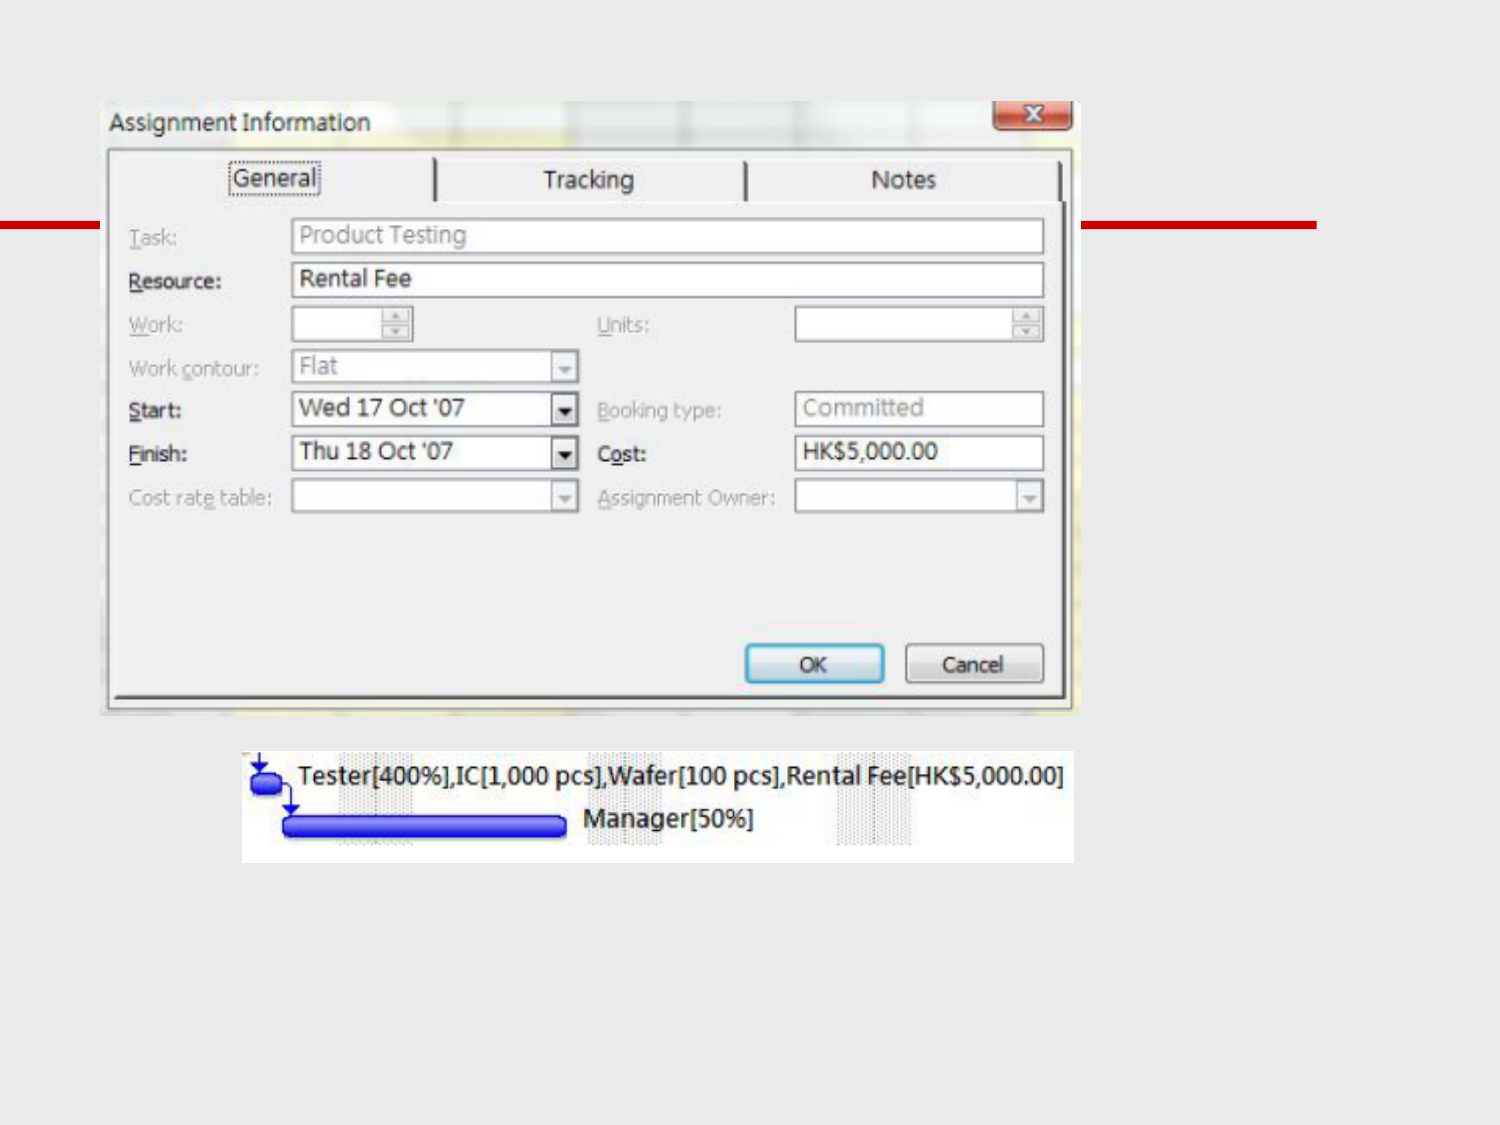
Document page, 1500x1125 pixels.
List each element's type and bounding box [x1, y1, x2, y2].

picture [100, 101, 1081, 717]
picture [241, 751, 1074, 863]
